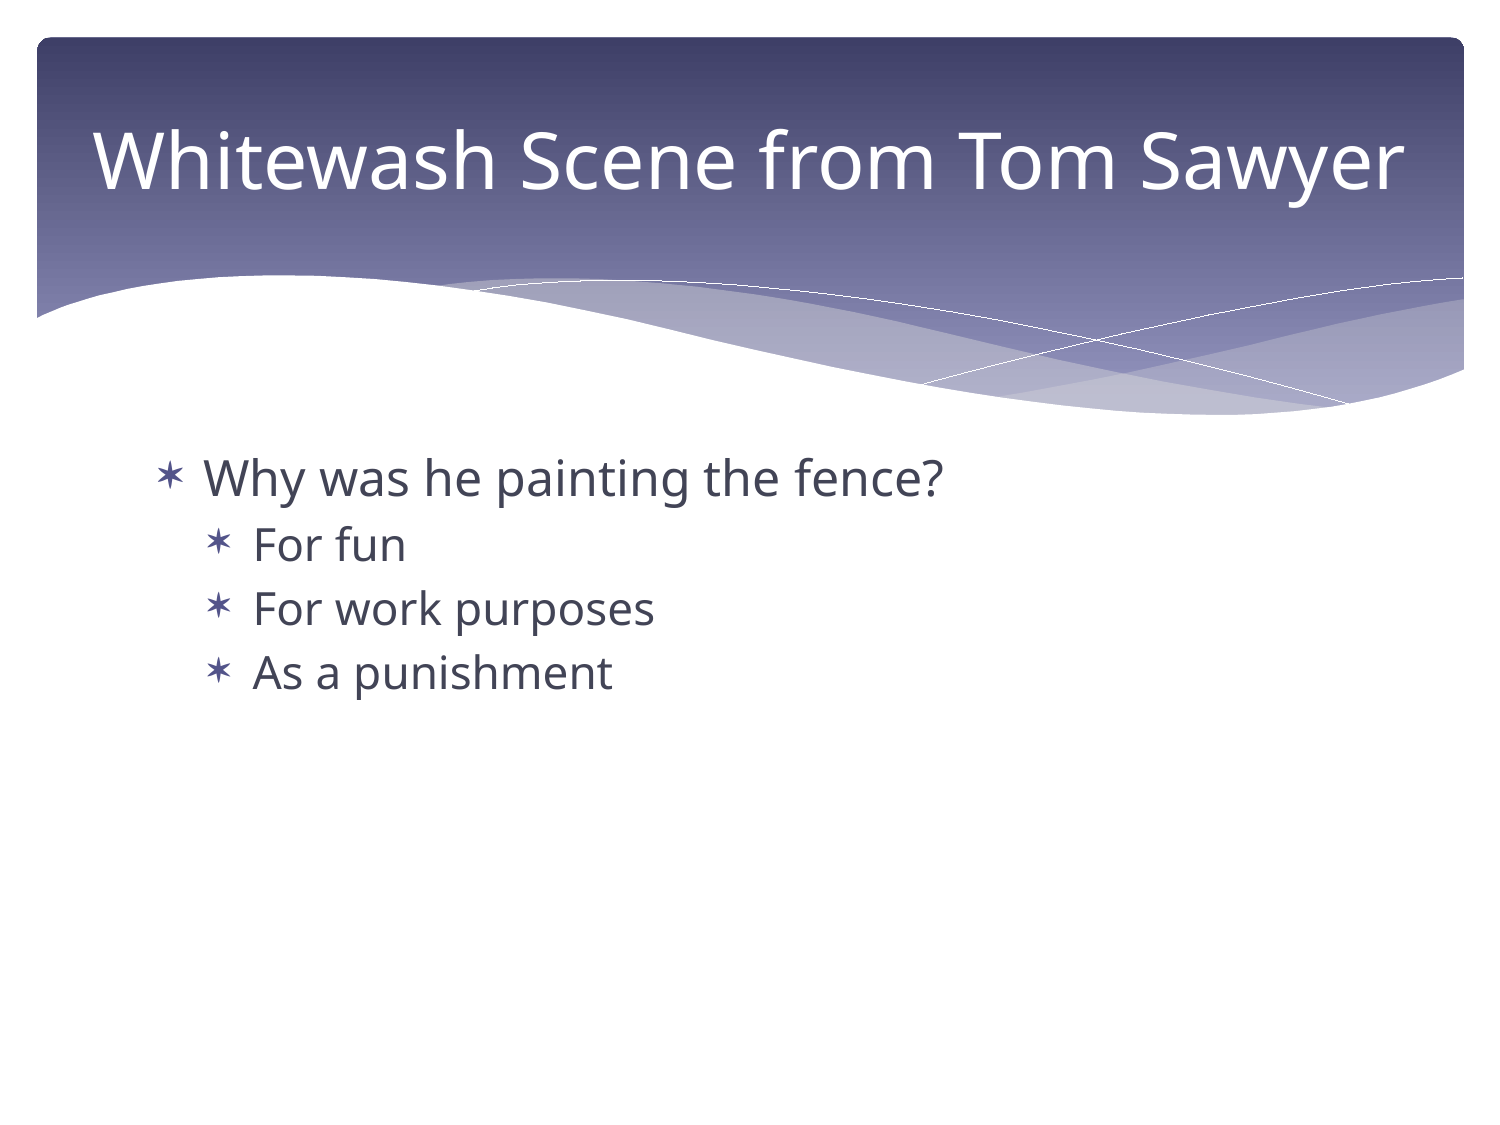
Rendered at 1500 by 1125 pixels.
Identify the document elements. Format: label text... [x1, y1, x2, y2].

list Why was he painting the fence? For fun For work purposes As a punishment [143, 438, 1359, 1005]
title Whitewash Scene from Tom Sawyer [75, 55, 1425, 261]
